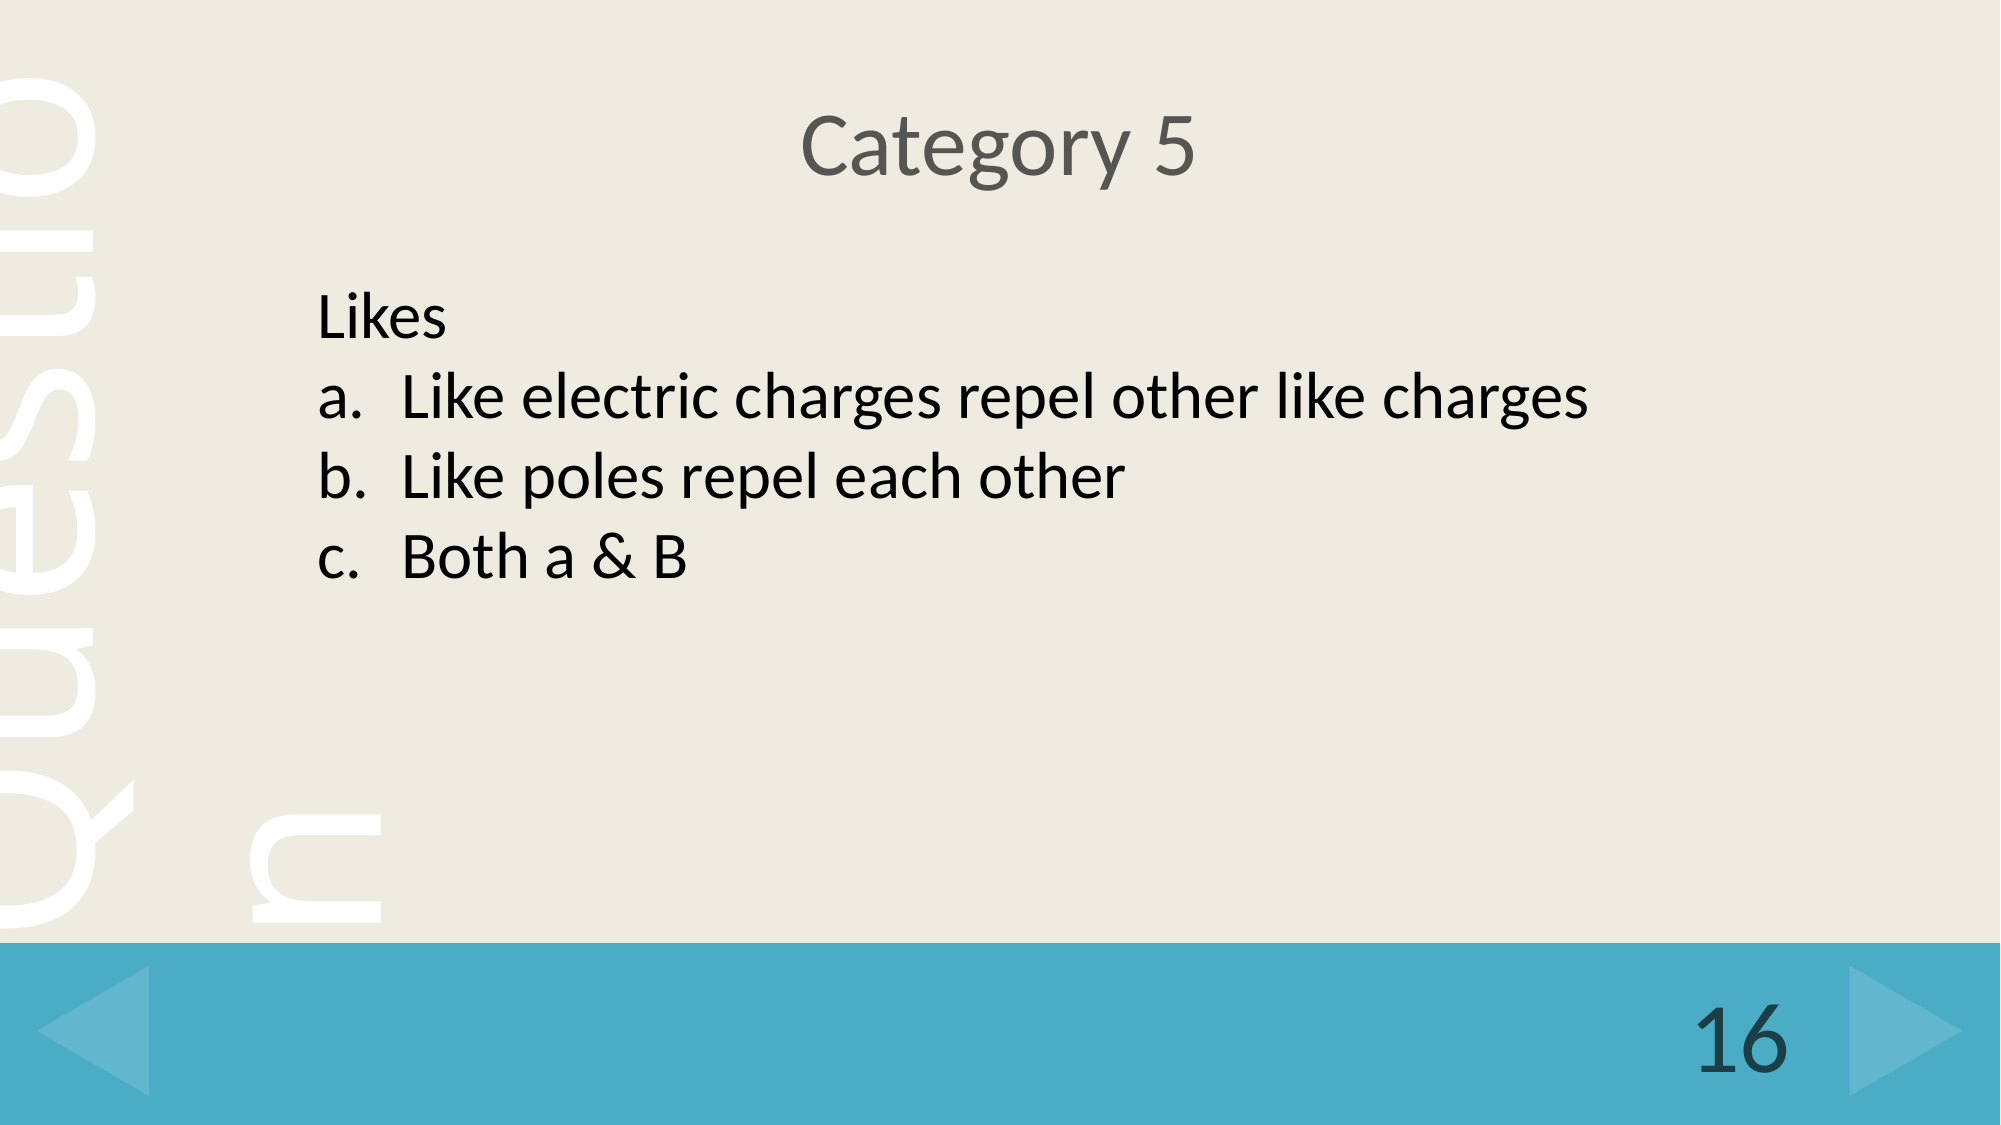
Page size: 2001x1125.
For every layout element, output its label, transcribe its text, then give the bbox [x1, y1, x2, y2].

list Likes Like electric charges repel other like charges Like poles repel each other Both a & B [302, 307, 1760, 636]
list 16 [1494, 967, 1806, 1097]
title Category 5 [99, 45, 1900, 233]
